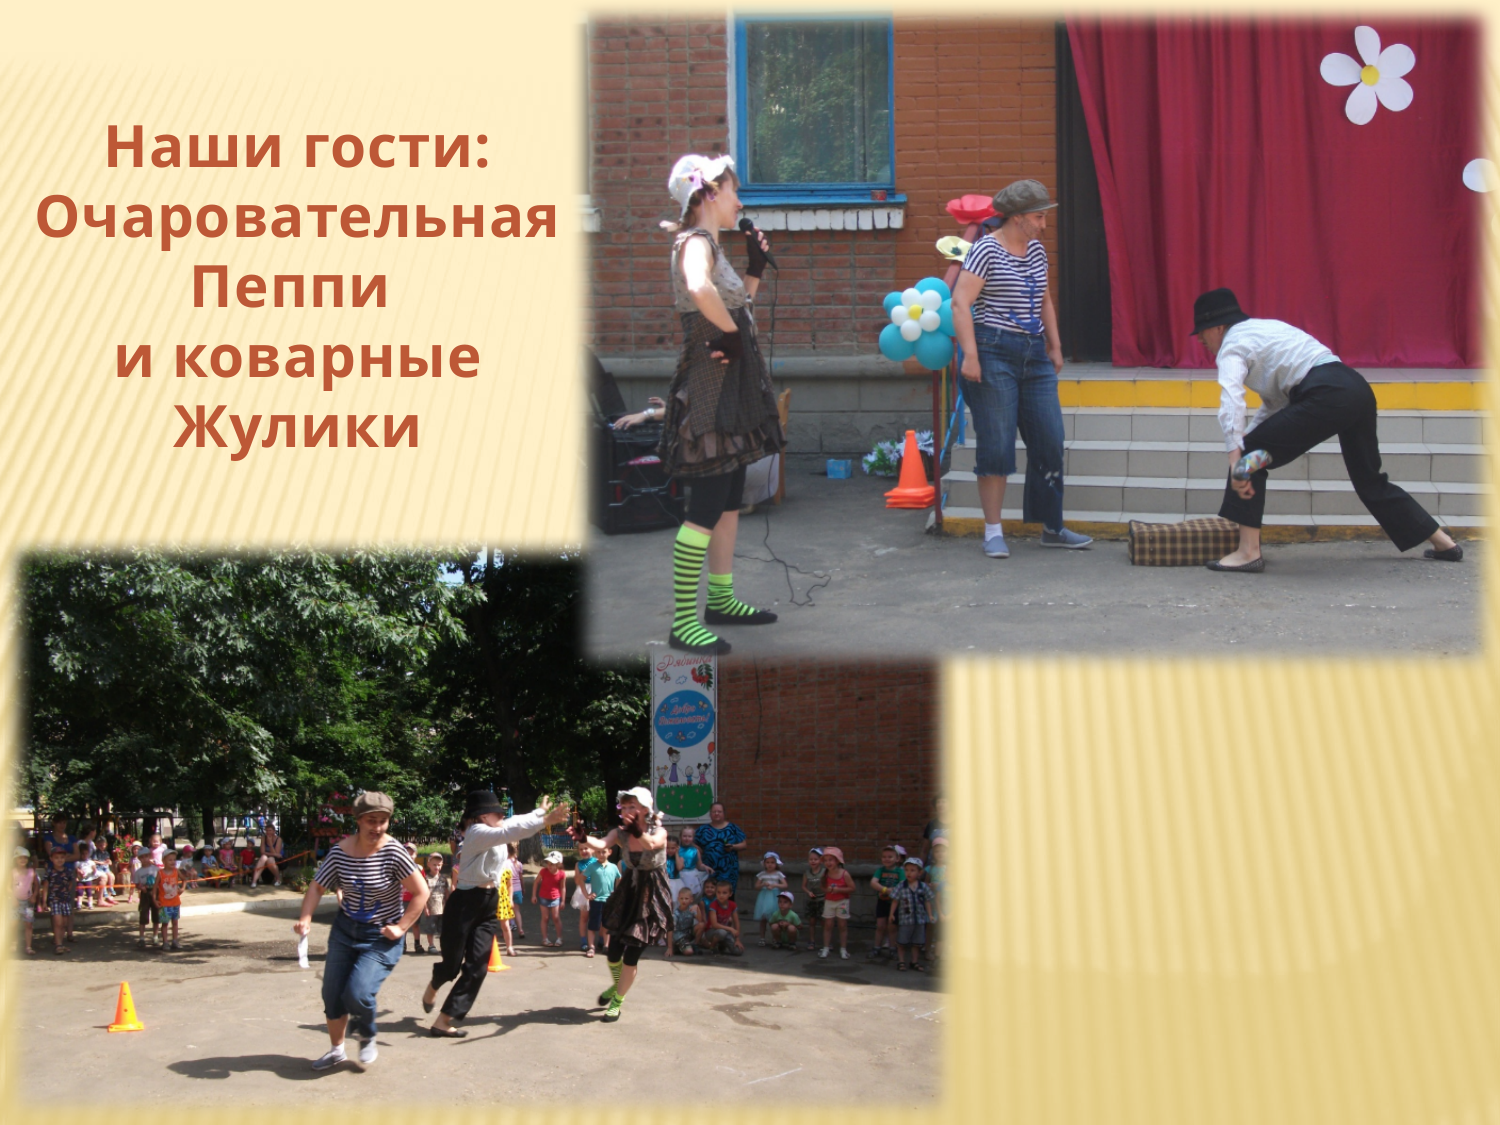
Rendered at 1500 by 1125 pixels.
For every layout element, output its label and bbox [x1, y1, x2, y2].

text_box [0, 0, 1500, 1125]
